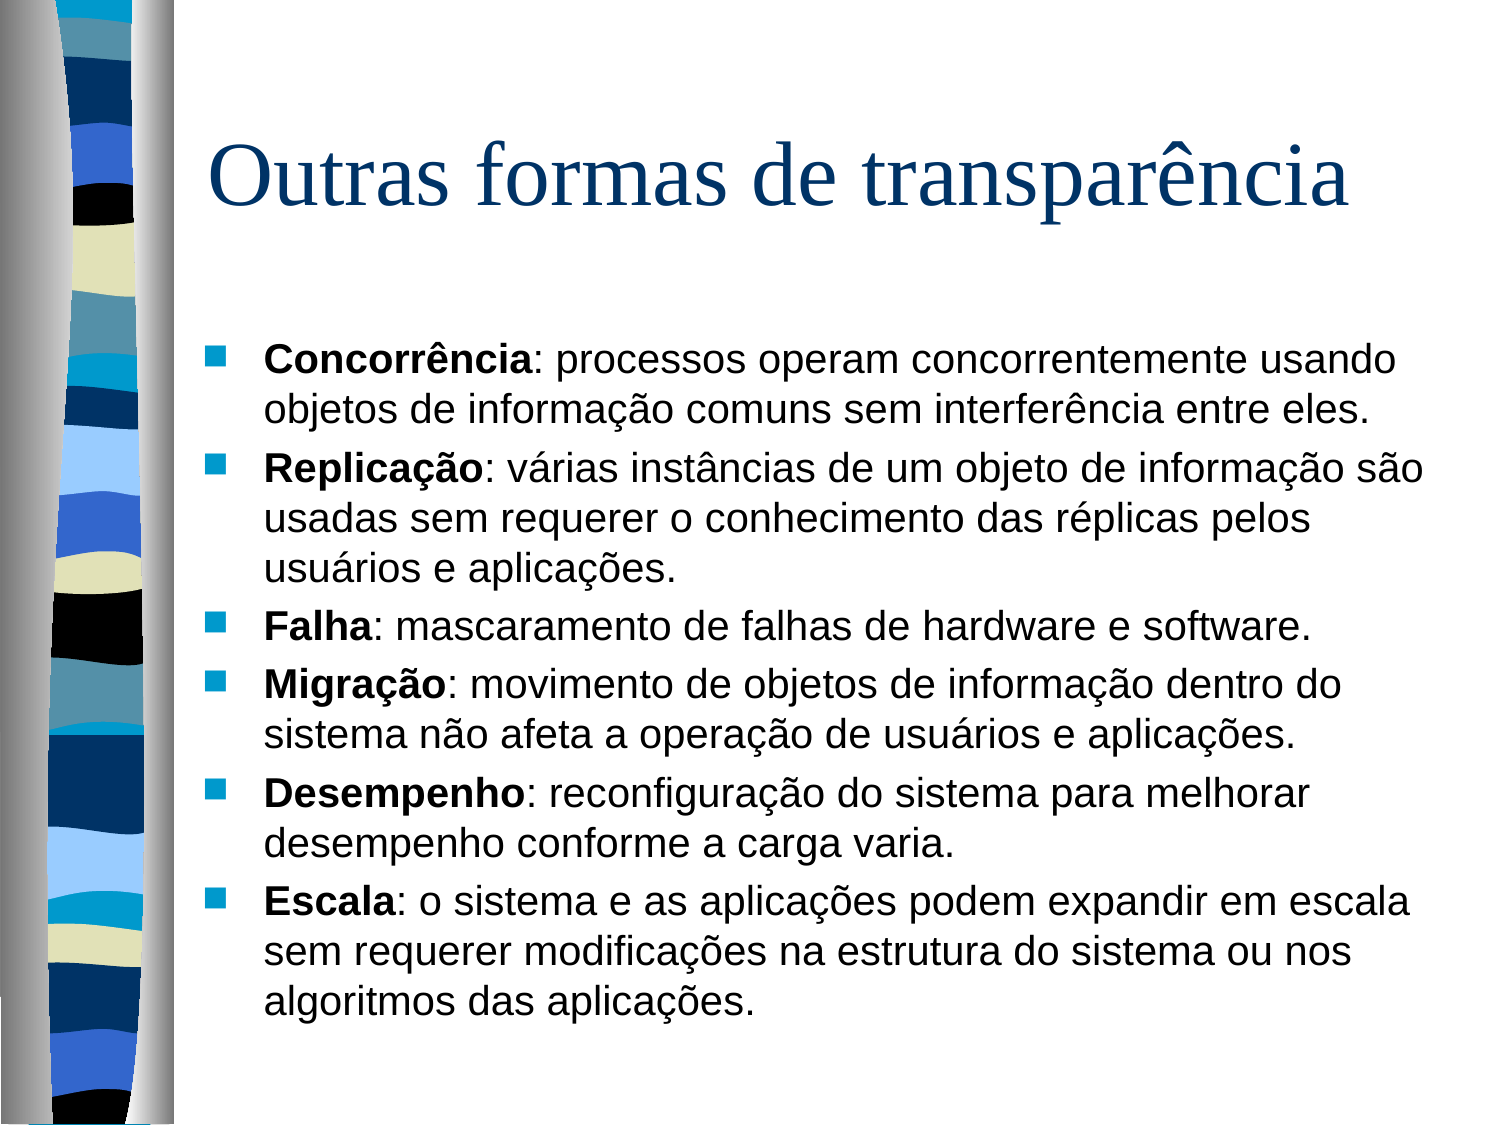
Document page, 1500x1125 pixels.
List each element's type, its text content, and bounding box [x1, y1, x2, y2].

title Outras formas de transparência [192, 75, 1468, 263]
list Concorrência: processos operam concorrentemente usando objetos de informação comuns sem interferência entre eles. Replicação: várias instâncias de um objeto de informação são usadas sem requerer o conhecimento das réplicas pelos usuários e aplicações. Falha: mascaramento de falhas de hardware e software. Migração: movimento de objetos de informação dentro do sistema não afeta a operação de usuários e aplicações. Desempenho: reconfiguração do sistema para melhorar desempenho conforme a carga varia. Escala: o sistema e as aplicações podem expandir em escala sem requerer modificações na estrutura do sistema ou nos algoritmos das aplicações. [192, 324, 1468, 1000]
